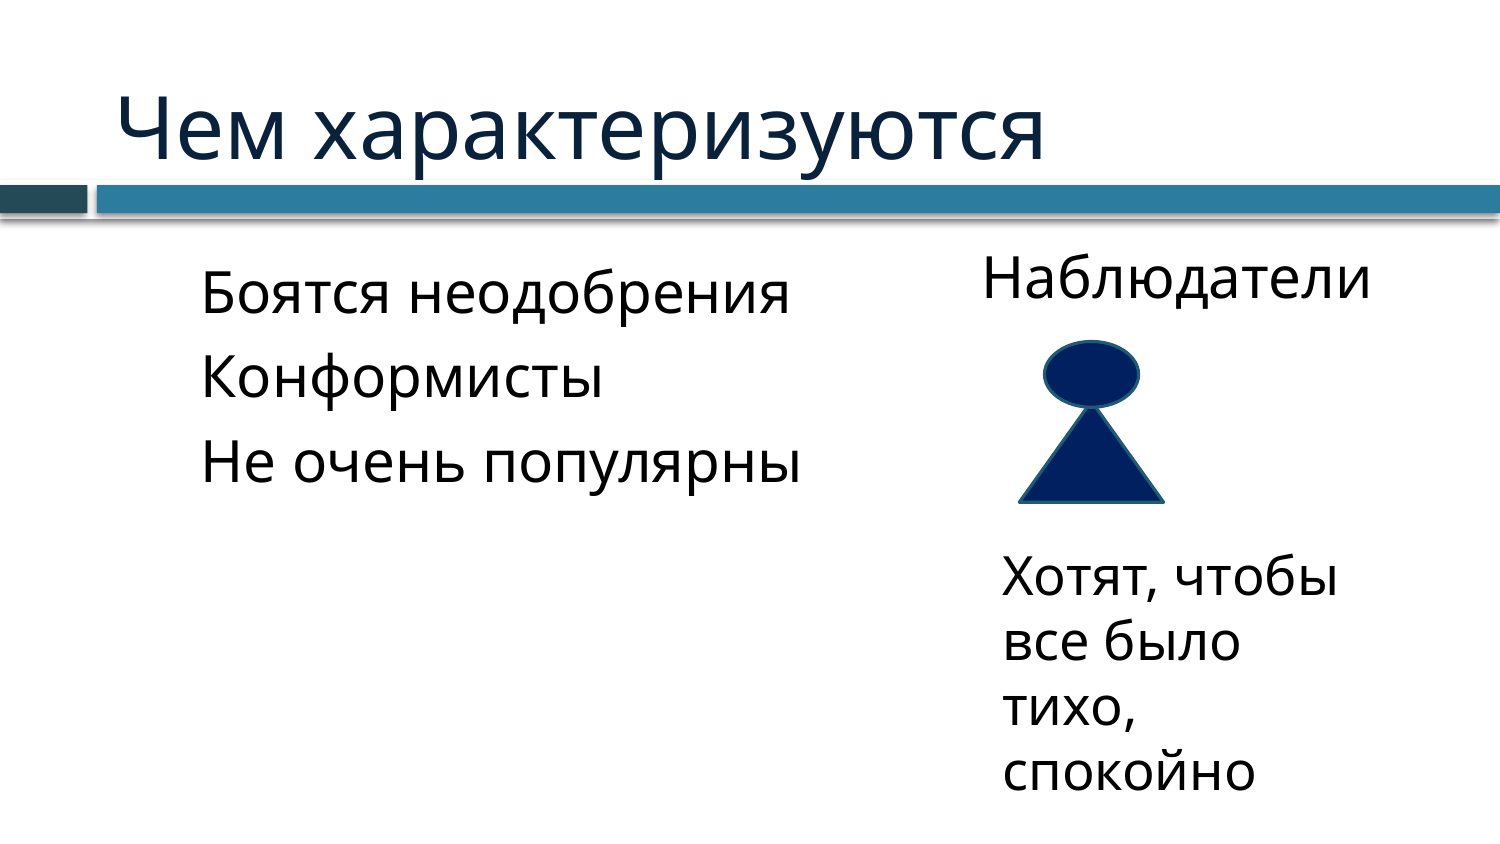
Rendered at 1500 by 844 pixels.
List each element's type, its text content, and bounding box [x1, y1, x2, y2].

title Чем характеризуются [99, 19, 1438, 185]
text_box Хотят, чтобы все было тихо, спокойно [987, 534, 1388, 809]
list Боятся неодобрения Конформисты Не очень популярны [186, 247, 872, 584]
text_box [966, 232, 1456, 503]
